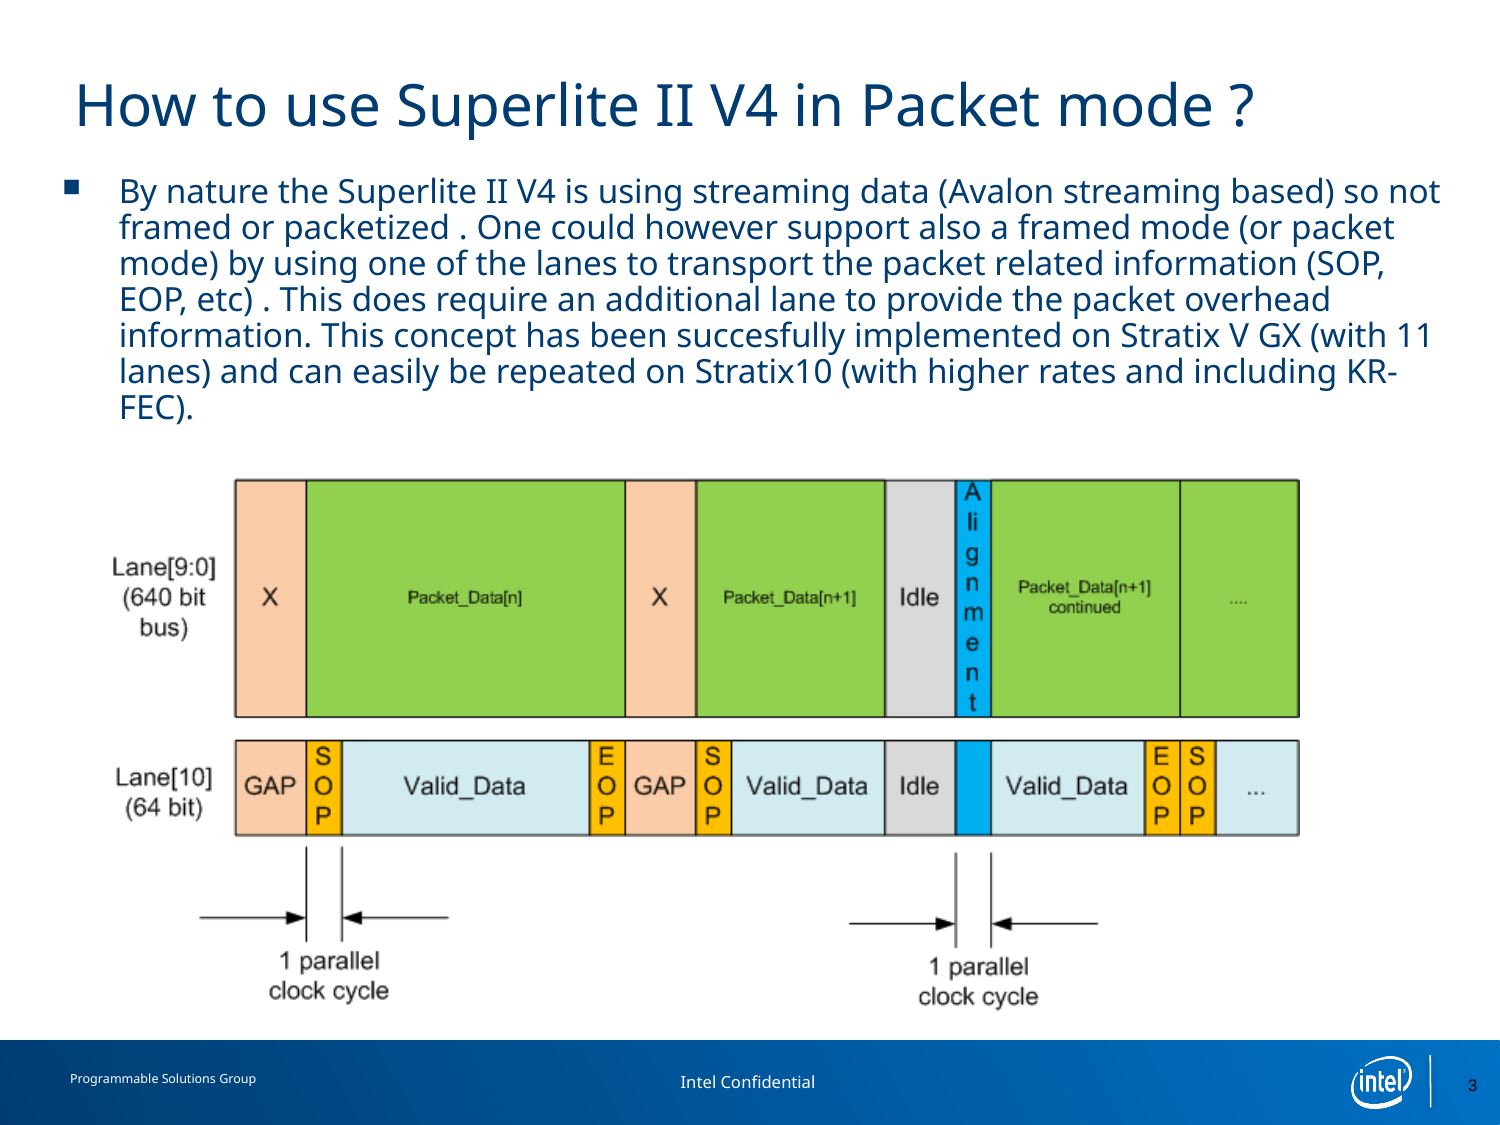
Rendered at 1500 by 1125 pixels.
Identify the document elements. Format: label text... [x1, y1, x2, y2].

picture [112, 474, 1301, 1015]
list By nature the Superlite II V4 is using streaming data (Avalon streaming based) so not framed or packetized . One could however support also a framed mode (or packet mode) by using one of the lanes to transport the packet related information (SOP, EOP, etc) . This does require an additional lane to provide the packet overhead information. This concept has been succesfully implemented on Stratix V GX (with 11 lanes) and can easily be repeated on Stratix10 (with higher rates and including KR-FEC). [62, 174, 1458, 1000]
title How to use Superlite II V4 in Packet mode ? [74, 67, 1425, 174]
slide_number 3 [1127, 1055, 1478, 1116]
